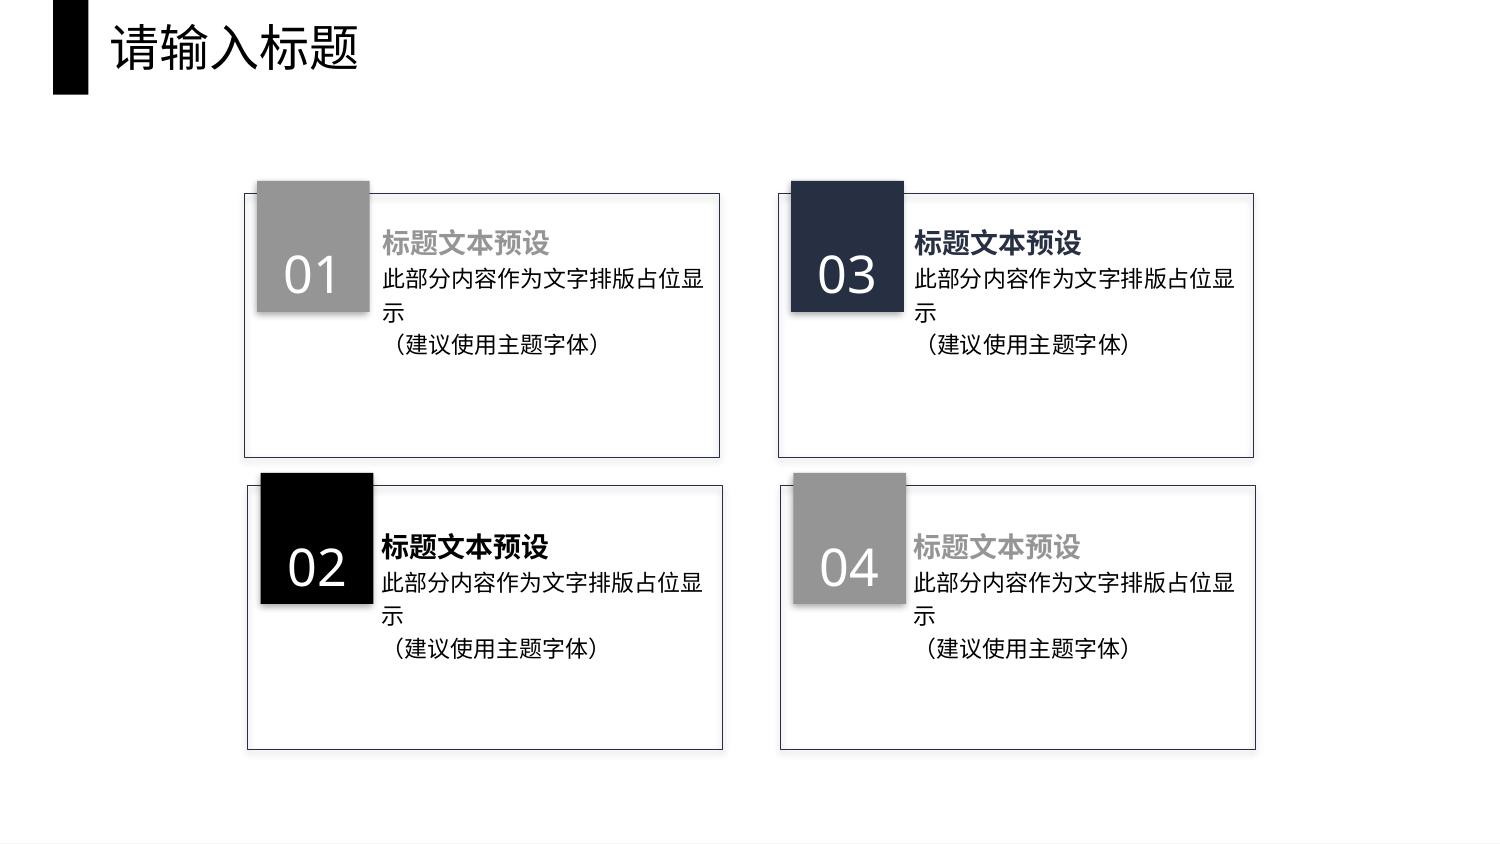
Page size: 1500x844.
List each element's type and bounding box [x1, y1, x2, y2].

text_box [247, 472, 724, 750]
text_box [243, 180, 720, 458]
text_box [780, 472, 1256, 750]
text_box [778, 180, 1254, 458]
text_box [52, 0, 396, 95]
